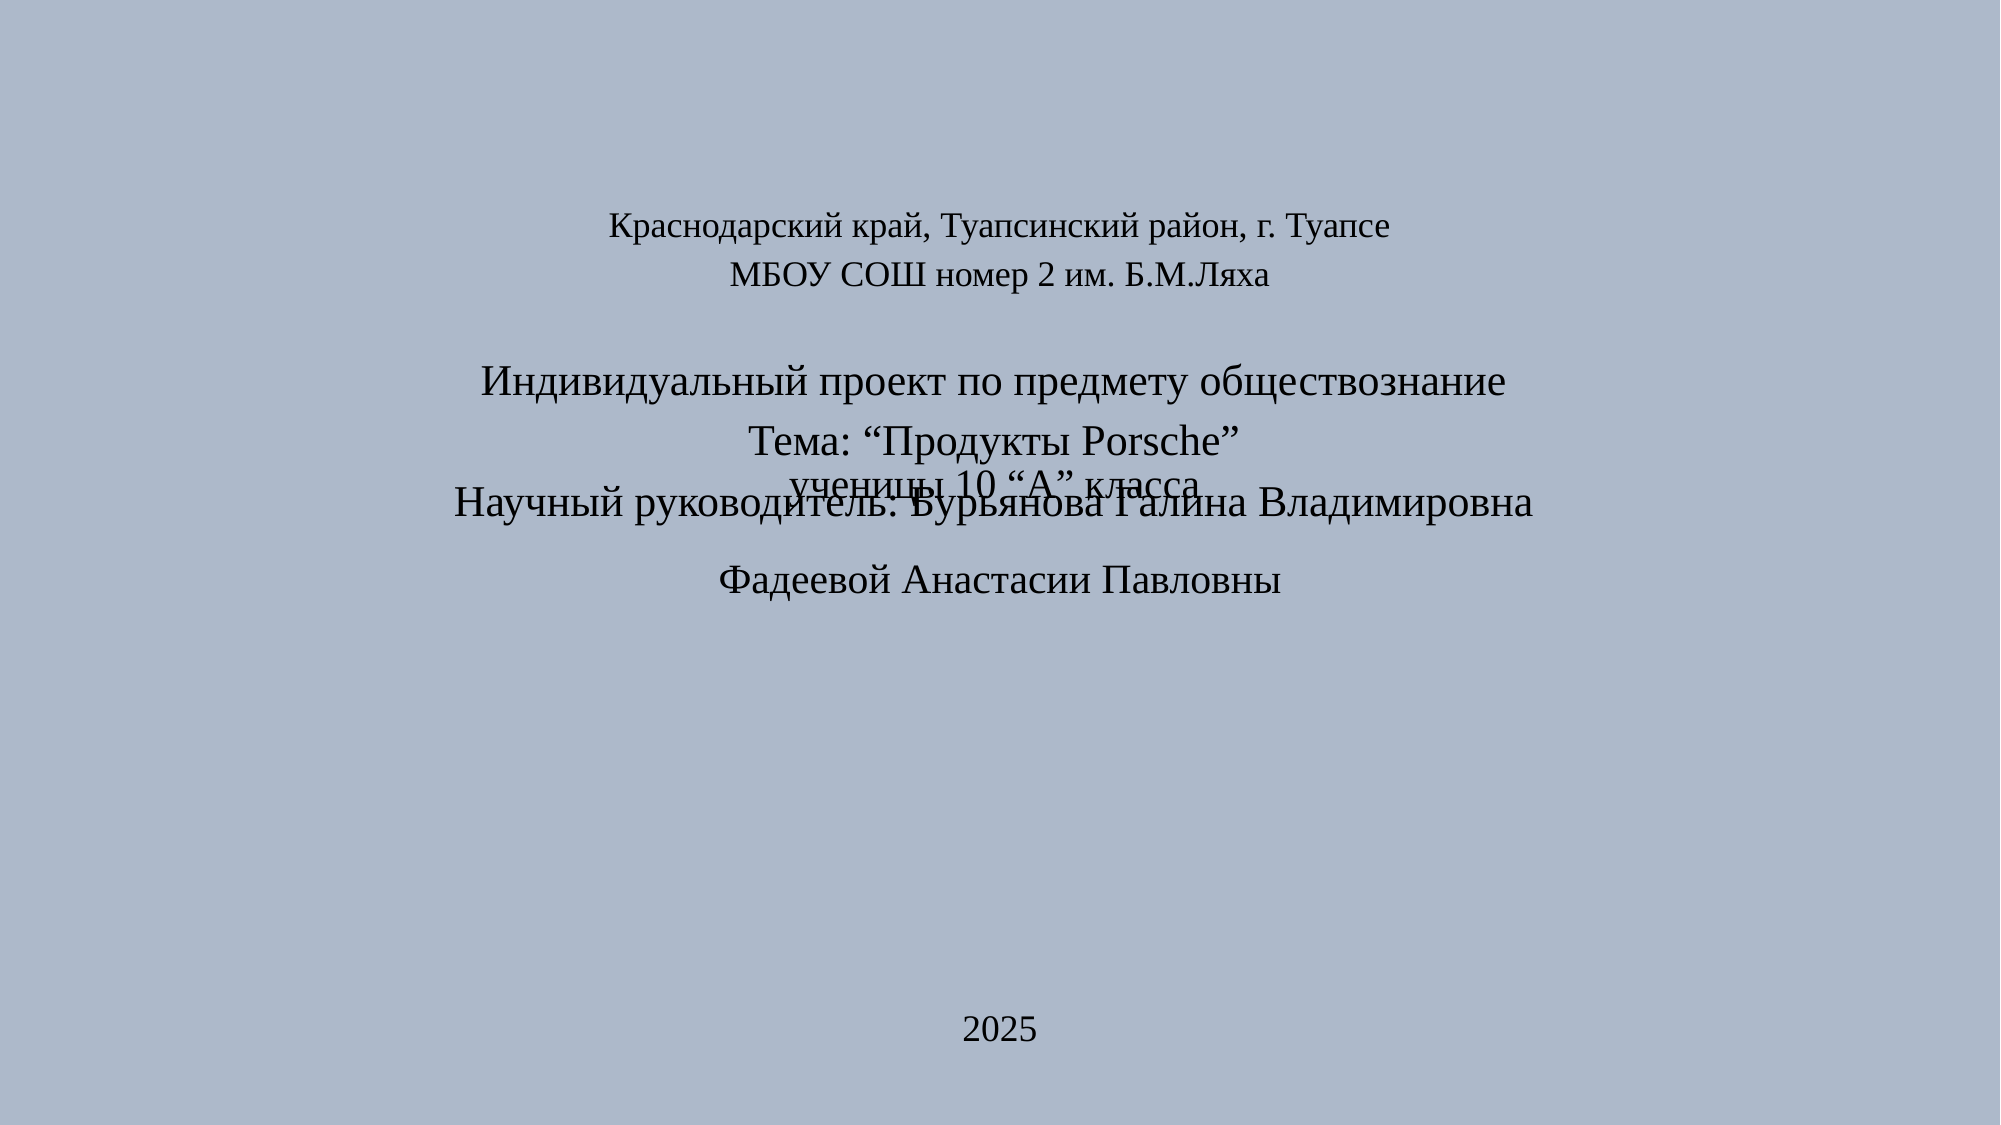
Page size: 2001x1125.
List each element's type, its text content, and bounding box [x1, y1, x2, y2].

subtitle ученицы 10 “А” класса Фадеевой Анастасии Павловны 2025 [249, 442, 1750, 1069]
title Краснодарский край, Туапсинский район, г. Туапсе МБОУ СОШ номер 2 им. Б.М.Ляха Индивидуальный проект по предмету обществознание Тема: “Продукты Porsсhe” Научный руководитель: Бурьянова Галина Владимировна [249, 184, 1750, 442]
